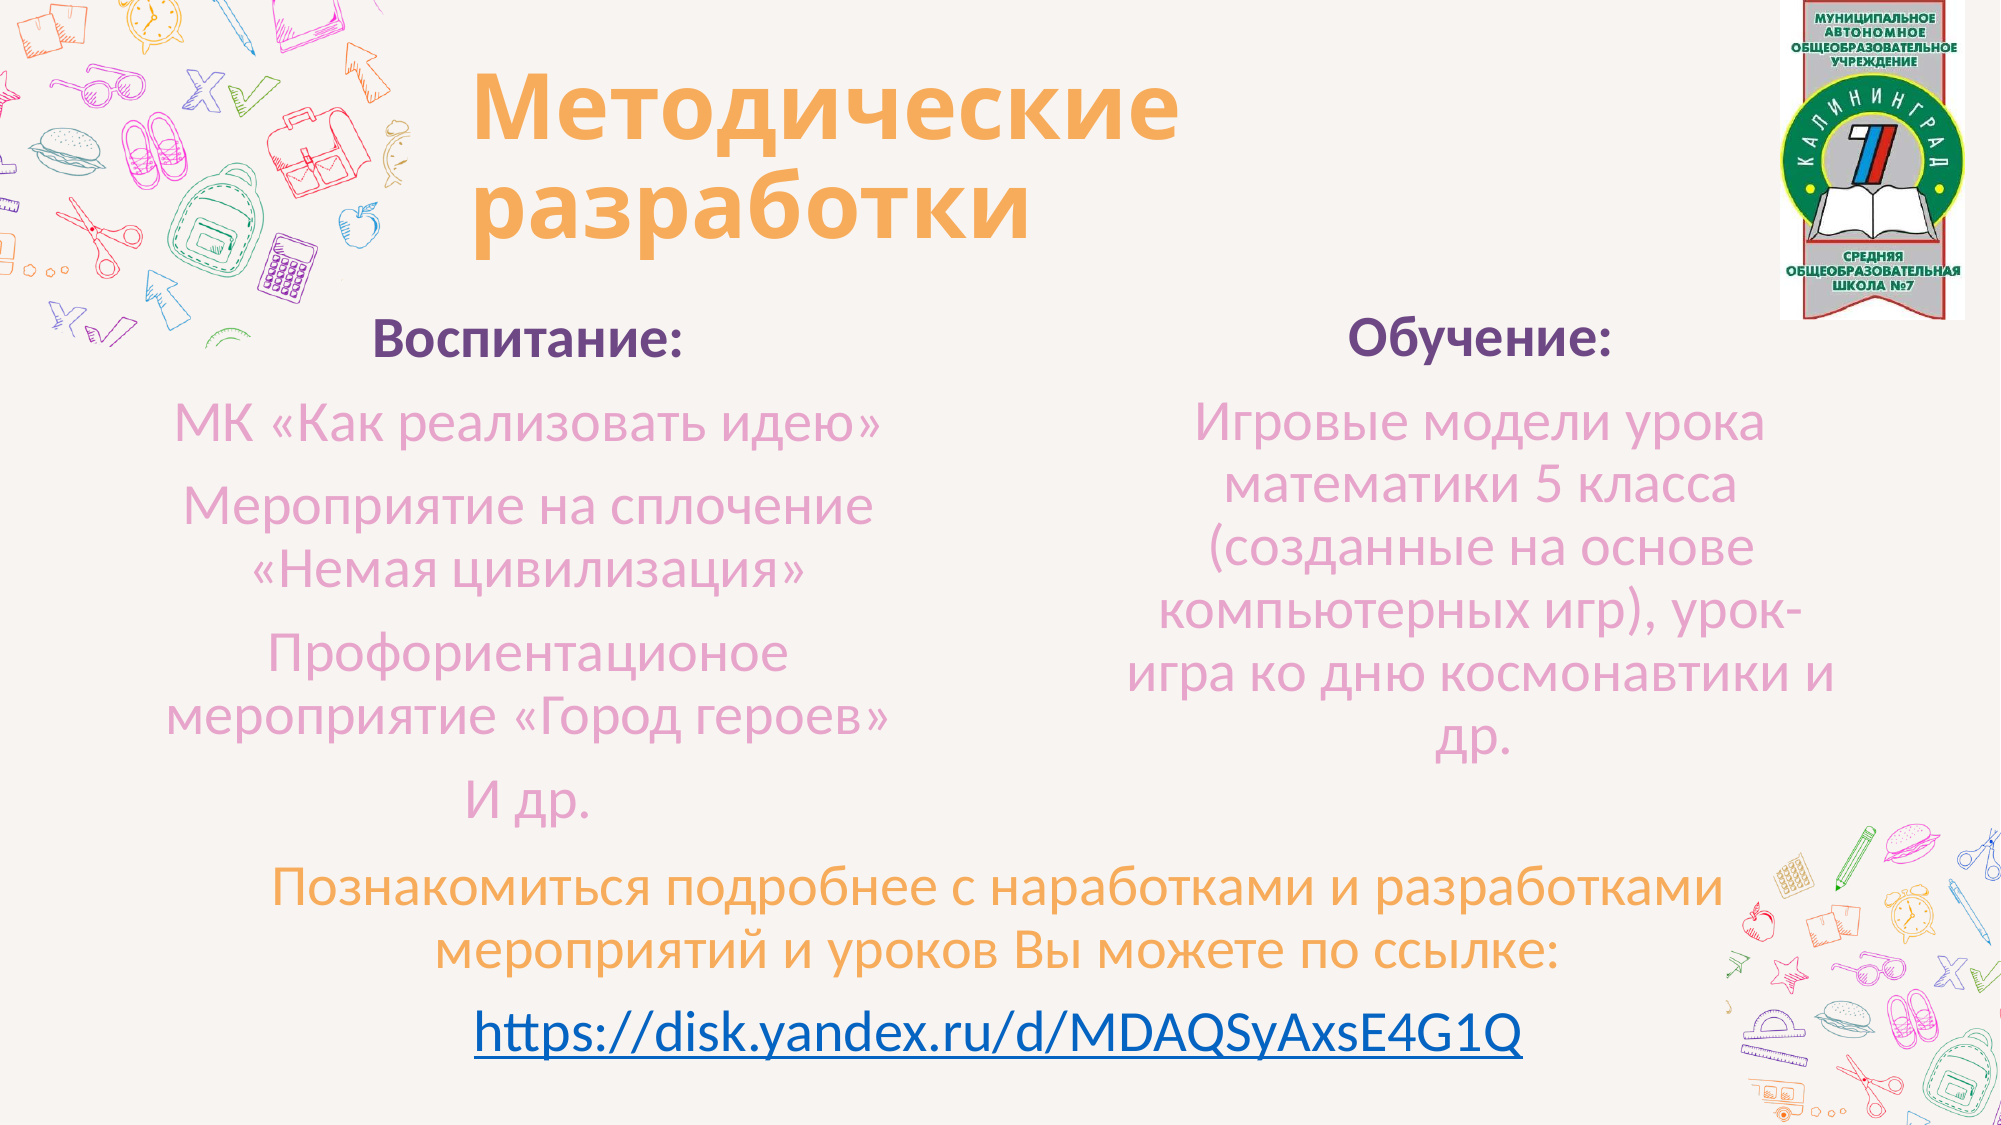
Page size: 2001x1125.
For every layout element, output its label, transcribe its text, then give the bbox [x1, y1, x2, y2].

picture [1725, 815, 2001, 1125]
title Методические разработки [454, 50, 1534, 269]
picture [0, 0, 411, 352]
text_box Обучение: Игровые модели урока математики 5 класса (созданные на основе компьютерных игр), урок-игра ко дню космонавтики и др. [1089, 298, 1873, 847]
list Воспитание: МК «Как реализовать идею» Мероприятие на сплочение «Немая цивилизация» Профориентационое мероприятие «Город героев» И др. [137, 299, 921, 1014]
text_box Познакомиться подробнее с наработками и разработками мероприятий и уроков Вы можете по ссылке: https://disk.yandex.ru/d/MDAQSyAxsE4G1Q [147, 847, 1725, 1125]
picture [1780, 0, 1965, 320]
